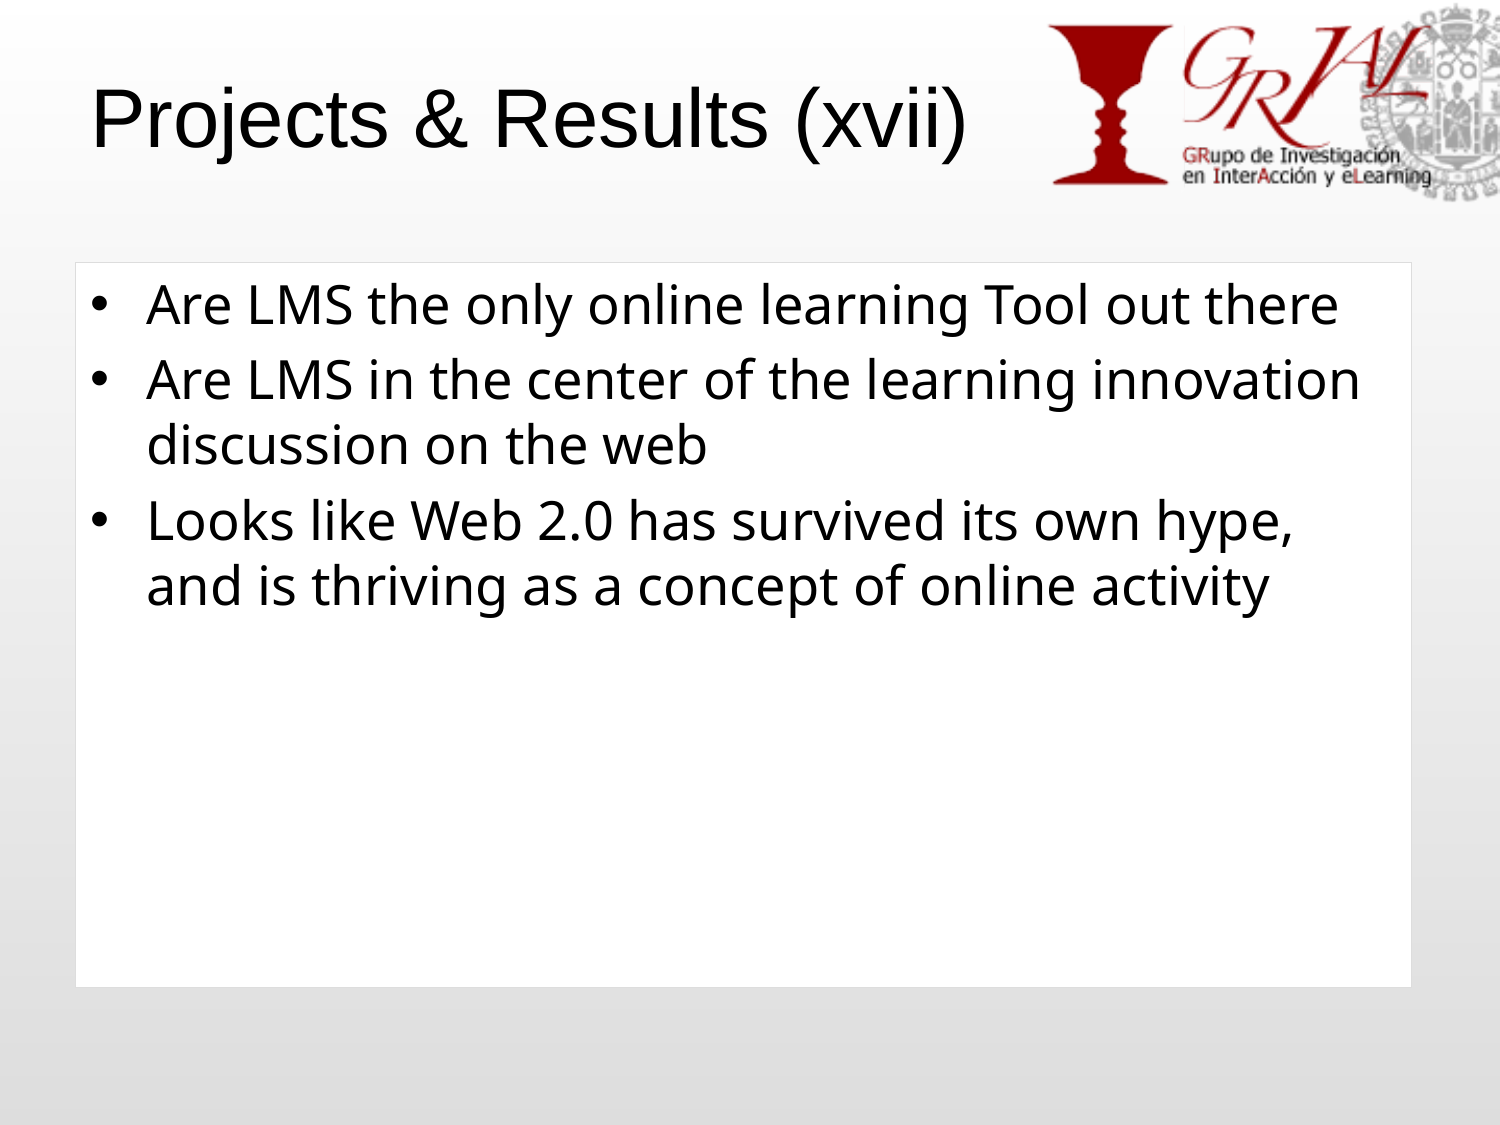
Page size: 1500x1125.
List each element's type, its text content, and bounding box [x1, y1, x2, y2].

picture [1039, 0, 1500, 209]
list Are LMS the only online learning Tool out there Are LMS in the center of the learning innovation discussion on the web Looks like Web 2.0 has survived its own hype, and is thriving as a concept of online activity [75, 262, 1412, 988]
title Projects & Results (xvii) [75, 20, 1040, 209]
